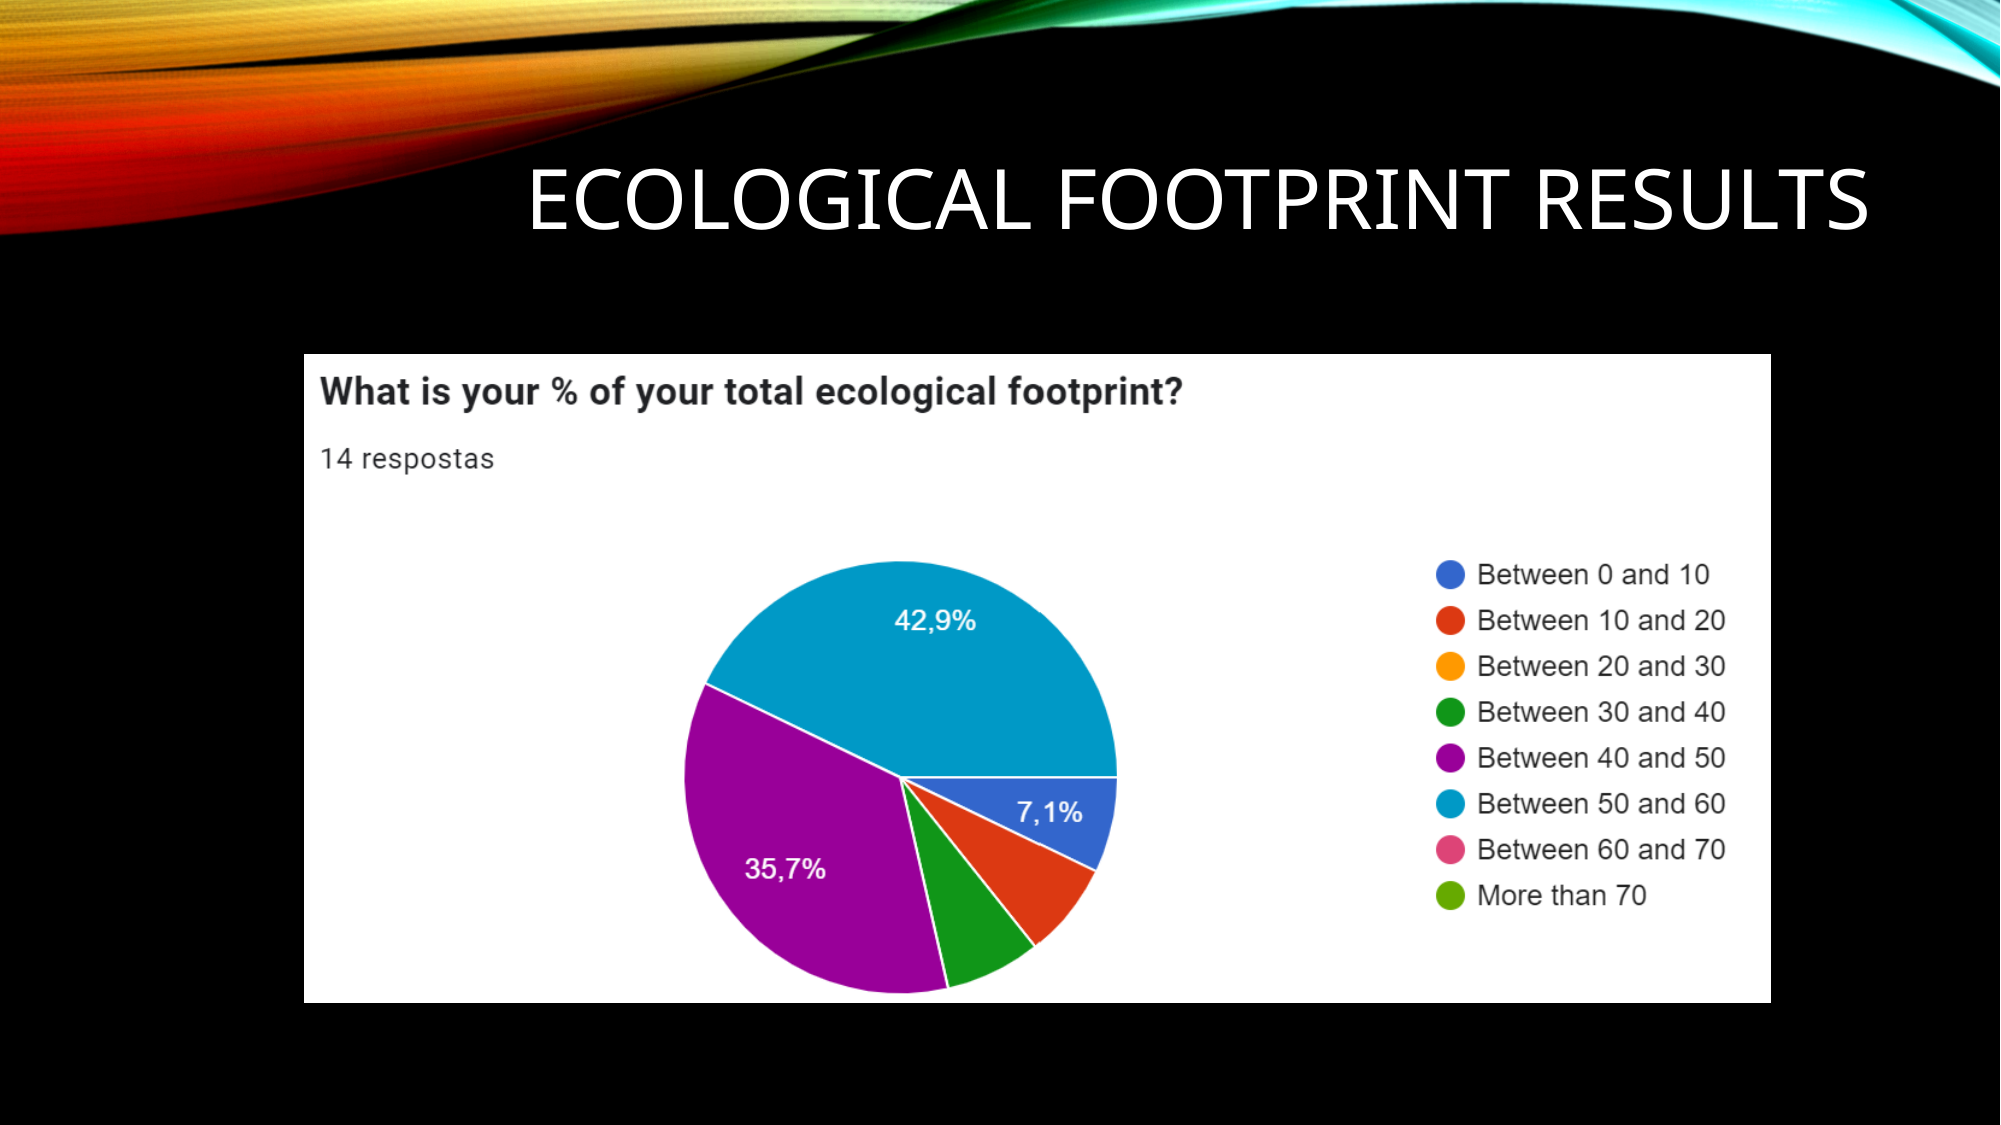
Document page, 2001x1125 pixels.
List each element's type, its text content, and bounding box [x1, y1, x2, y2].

picture [304, 354, 1771, 1003]
title Ecological footprint results [474, 96, 1887, 309]
picture [0, 0, 2000, 237]
